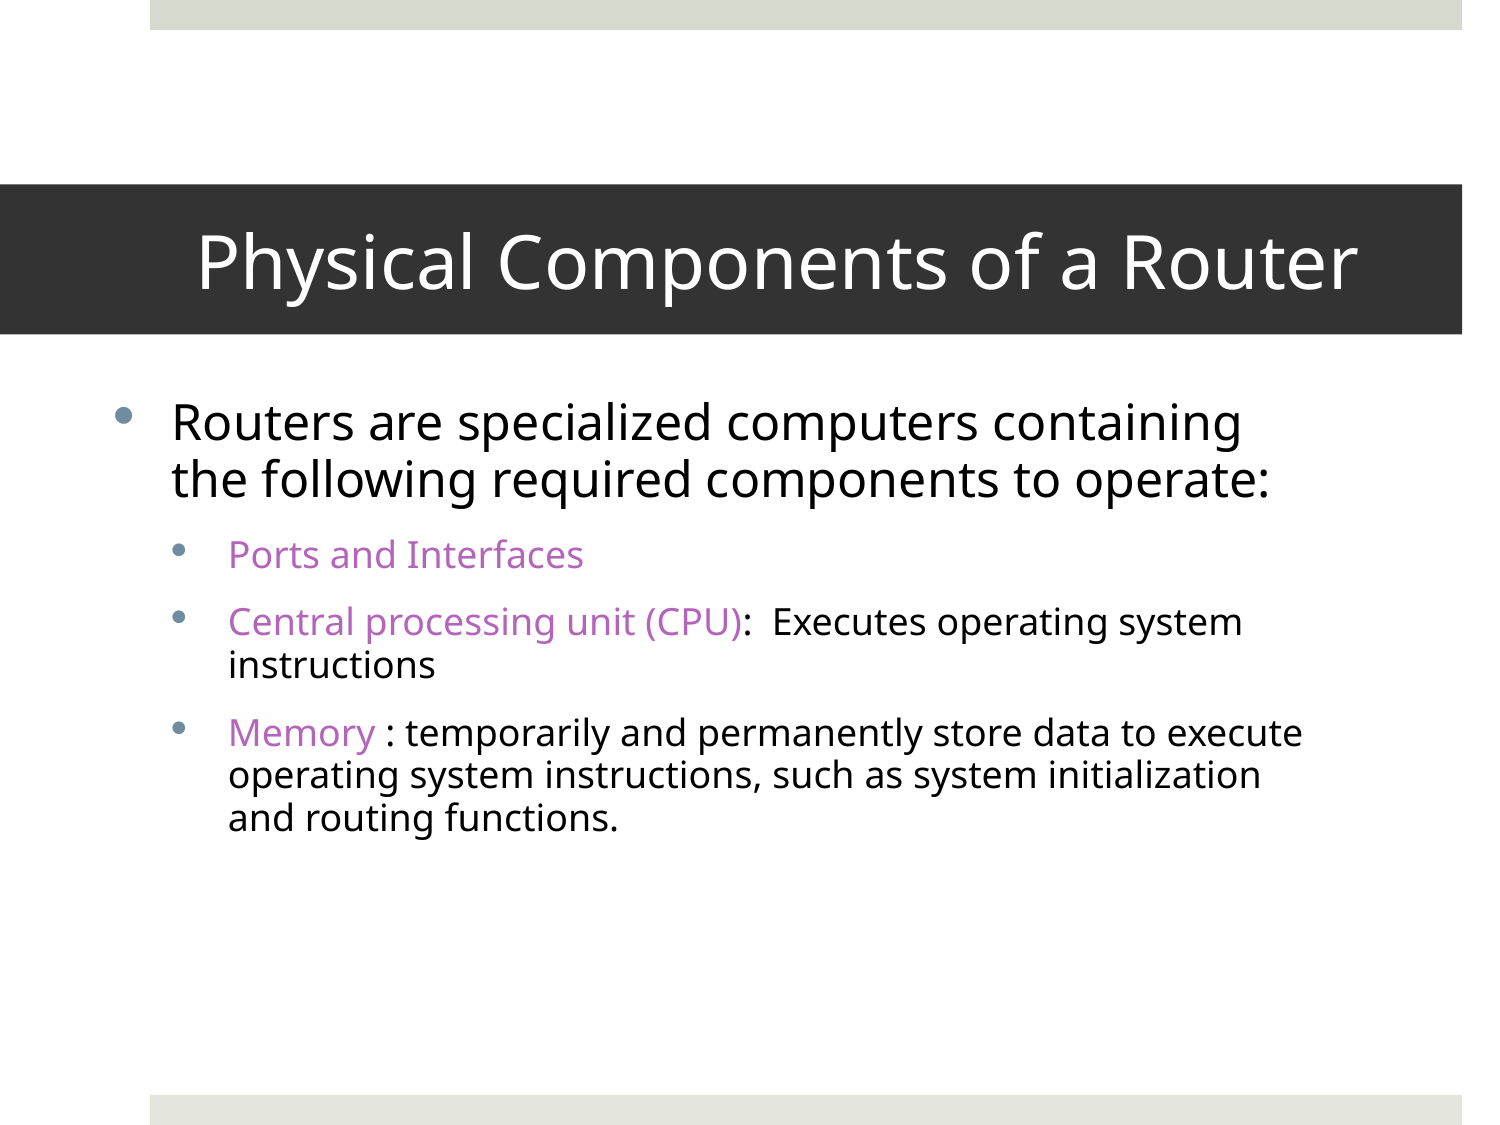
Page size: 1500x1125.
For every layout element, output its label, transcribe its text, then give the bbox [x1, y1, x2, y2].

list Routers are specialized computers containing the following required components to operate: Ports and Interfaces Central processing unit (CPU): Executes operating system instructions Memory : temporarily and permanently store data to execute operating system instructions, such as system initialization and routing functions. [100, 387, 1322, 1125]
title Physical Components of a Router [0, 184, 1463, 335]
